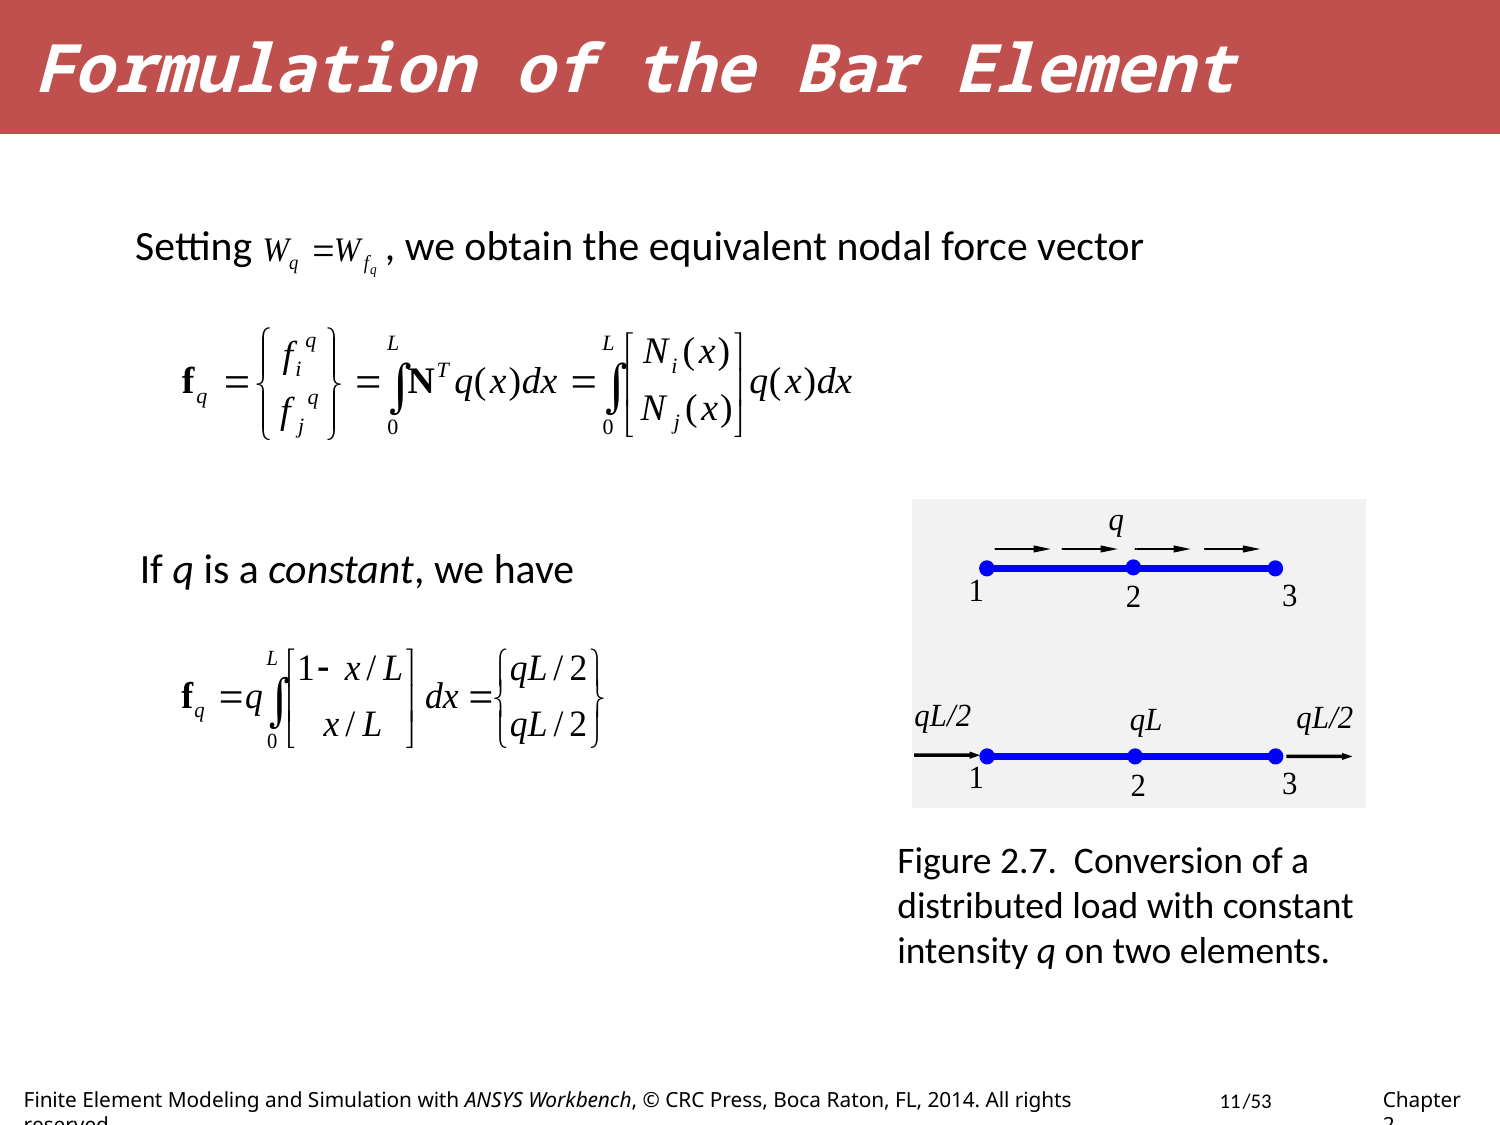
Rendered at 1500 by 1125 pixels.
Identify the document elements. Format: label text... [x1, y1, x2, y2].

text_box , we obtain the equivalent nodal force vector [370, 211, 1160, 277]
text_box Figure 2.7. Conversion of a distributed load with constant intensity q on two elements. [882, 828, 1433, 979]
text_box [260, 226, 386, 285]
text_box If q is a constant, we have [125, 534, 590, 600]
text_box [912, 499, 1367, 809]
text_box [176, 642, 614, 759]
slide_number 11 [1204, 1080, 1285, 1125]
text_box Formulation of the Bar Element [19, 17, 1496, 113]
text_box Setting [120, 211, 268, 277]
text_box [176, 321, 861, 448]
